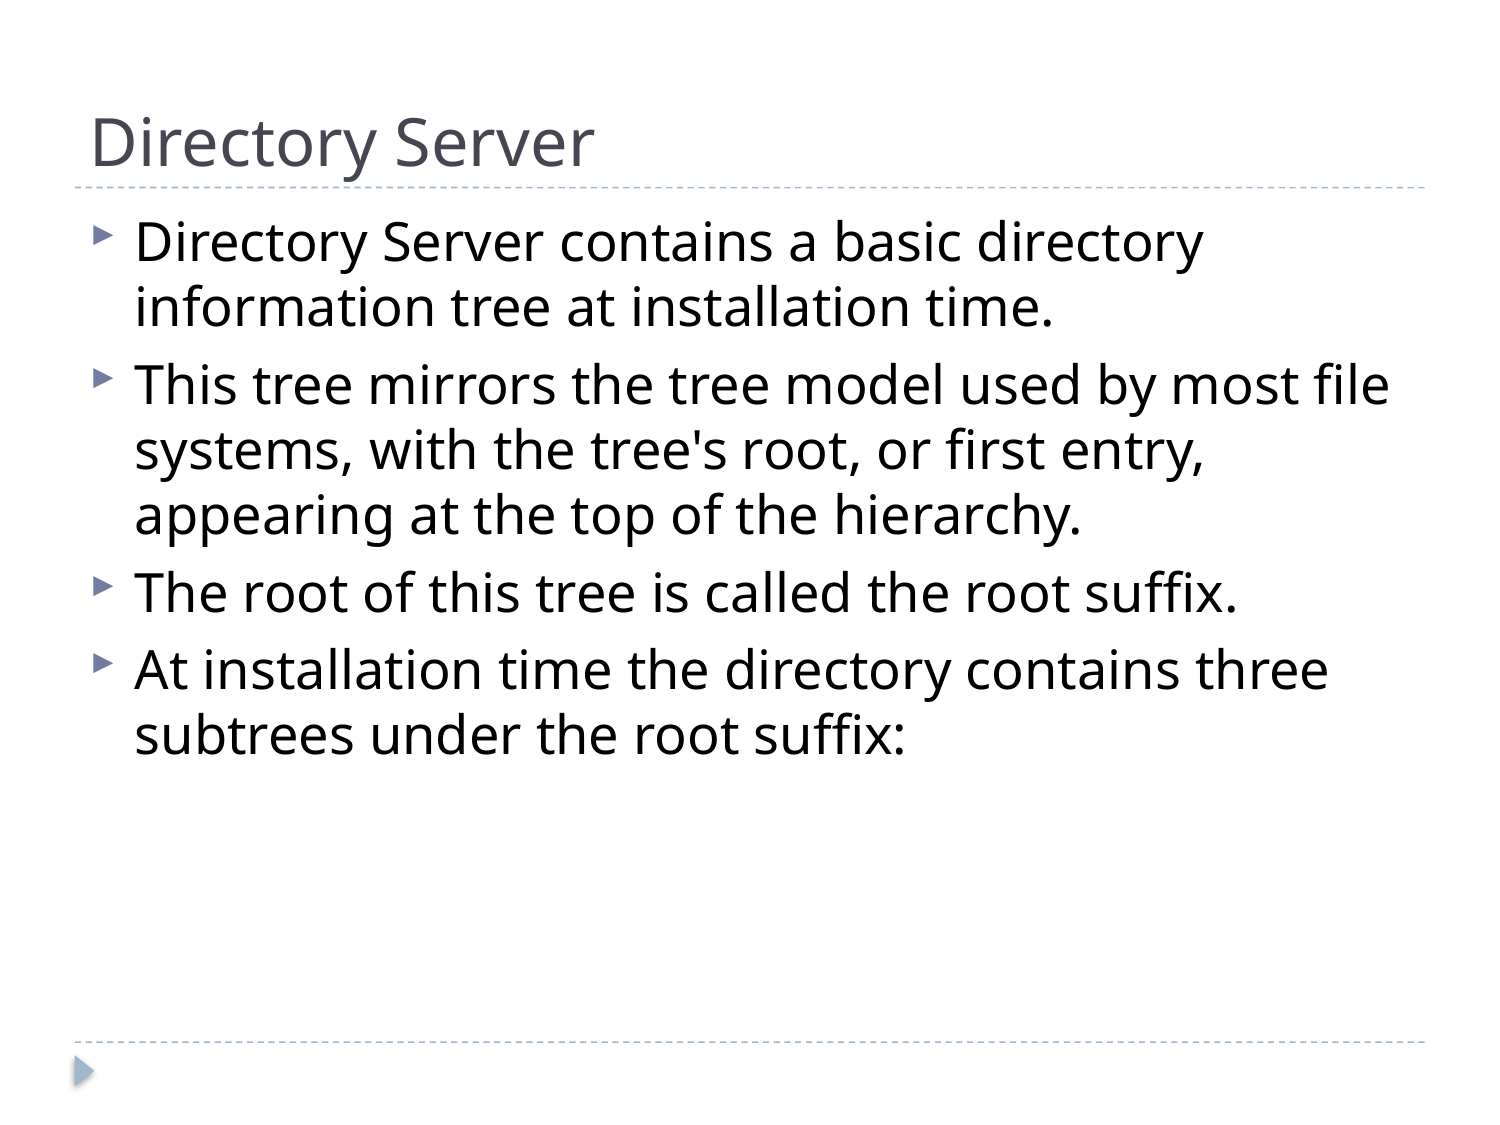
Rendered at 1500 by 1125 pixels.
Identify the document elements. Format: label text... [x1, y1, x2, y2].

list Directory Server contains a basic directory information tree at installation time. This tree mirrors the tree model used by most file systems, with the tree's root, or first entry, appearing at the top of the hierarchy. The root of this tree is called the root suffix. At installation time the directory contains three subtrees under the root suffix: [75, 200, 1425, 1010]
title Directory Server [75, 24, 1425, 188]
